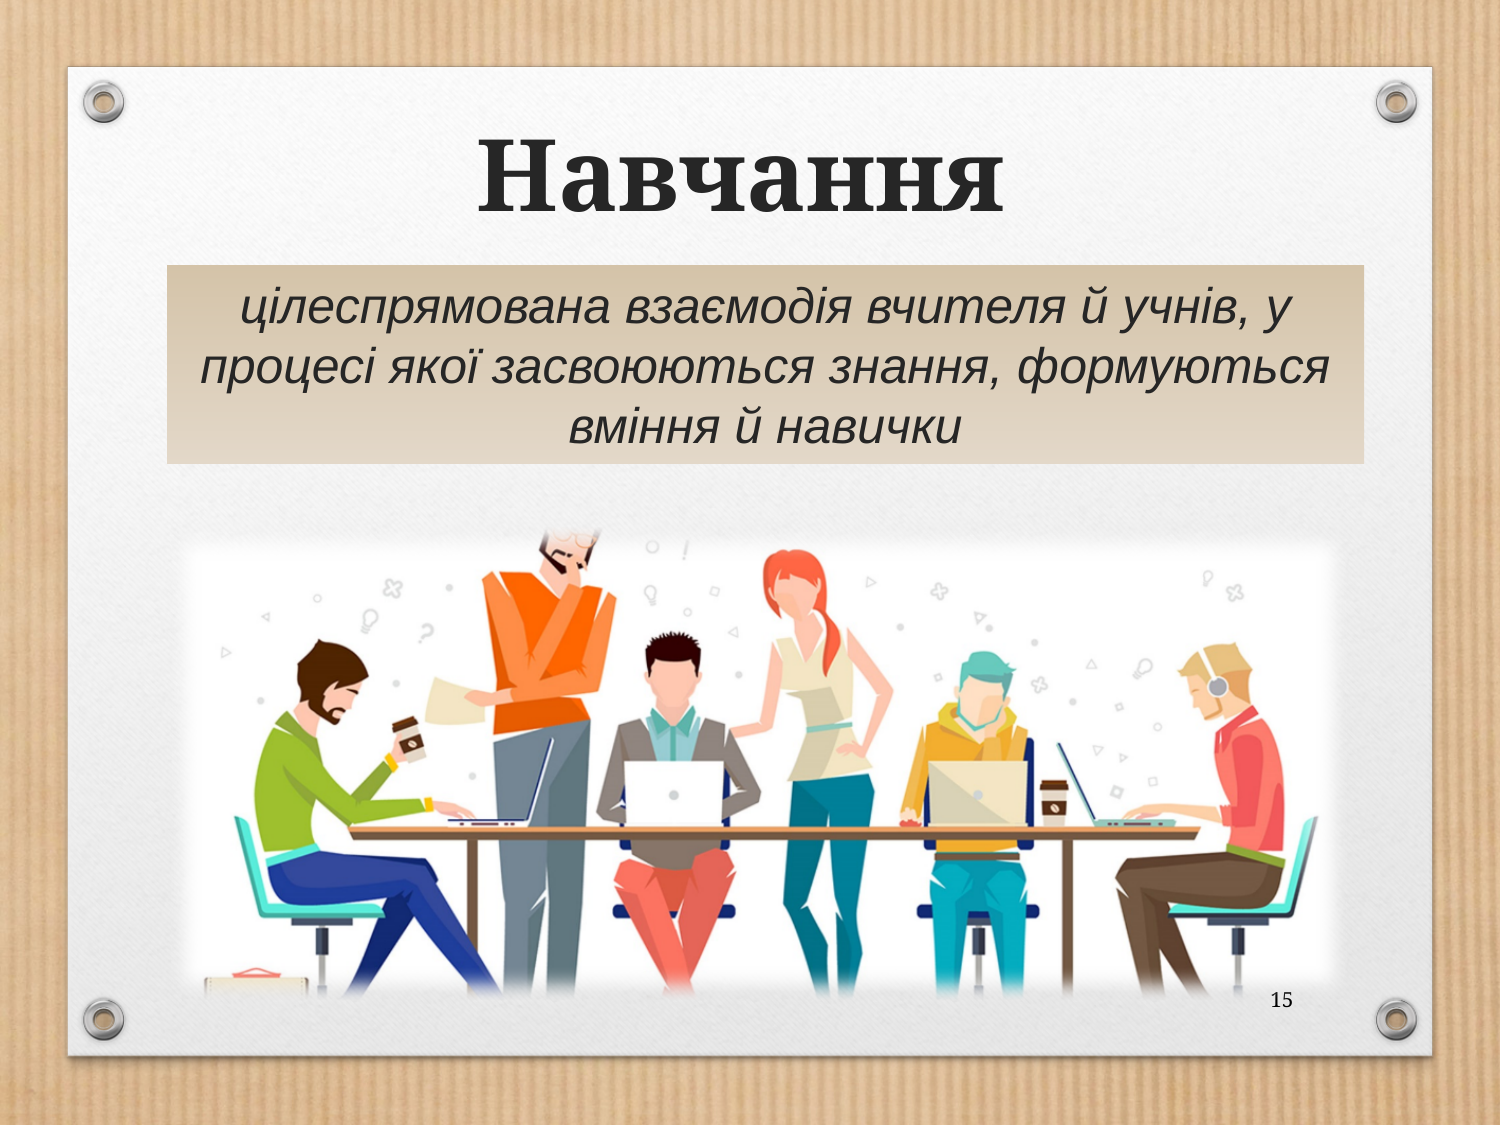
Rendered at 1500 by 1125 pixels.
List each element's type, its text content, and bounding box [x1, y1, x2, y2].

slide_number 15 [1243, 1000, 1309, 1024]
picture [0, 0, 1500, 1125]
list цілеспрямована взаємодія вчителя й учнів, у процесі якої засвоюються знання, формуються вміння й навички [167, 265, 1365, 464]
title Навчання [76, 78, 1427, 266]
